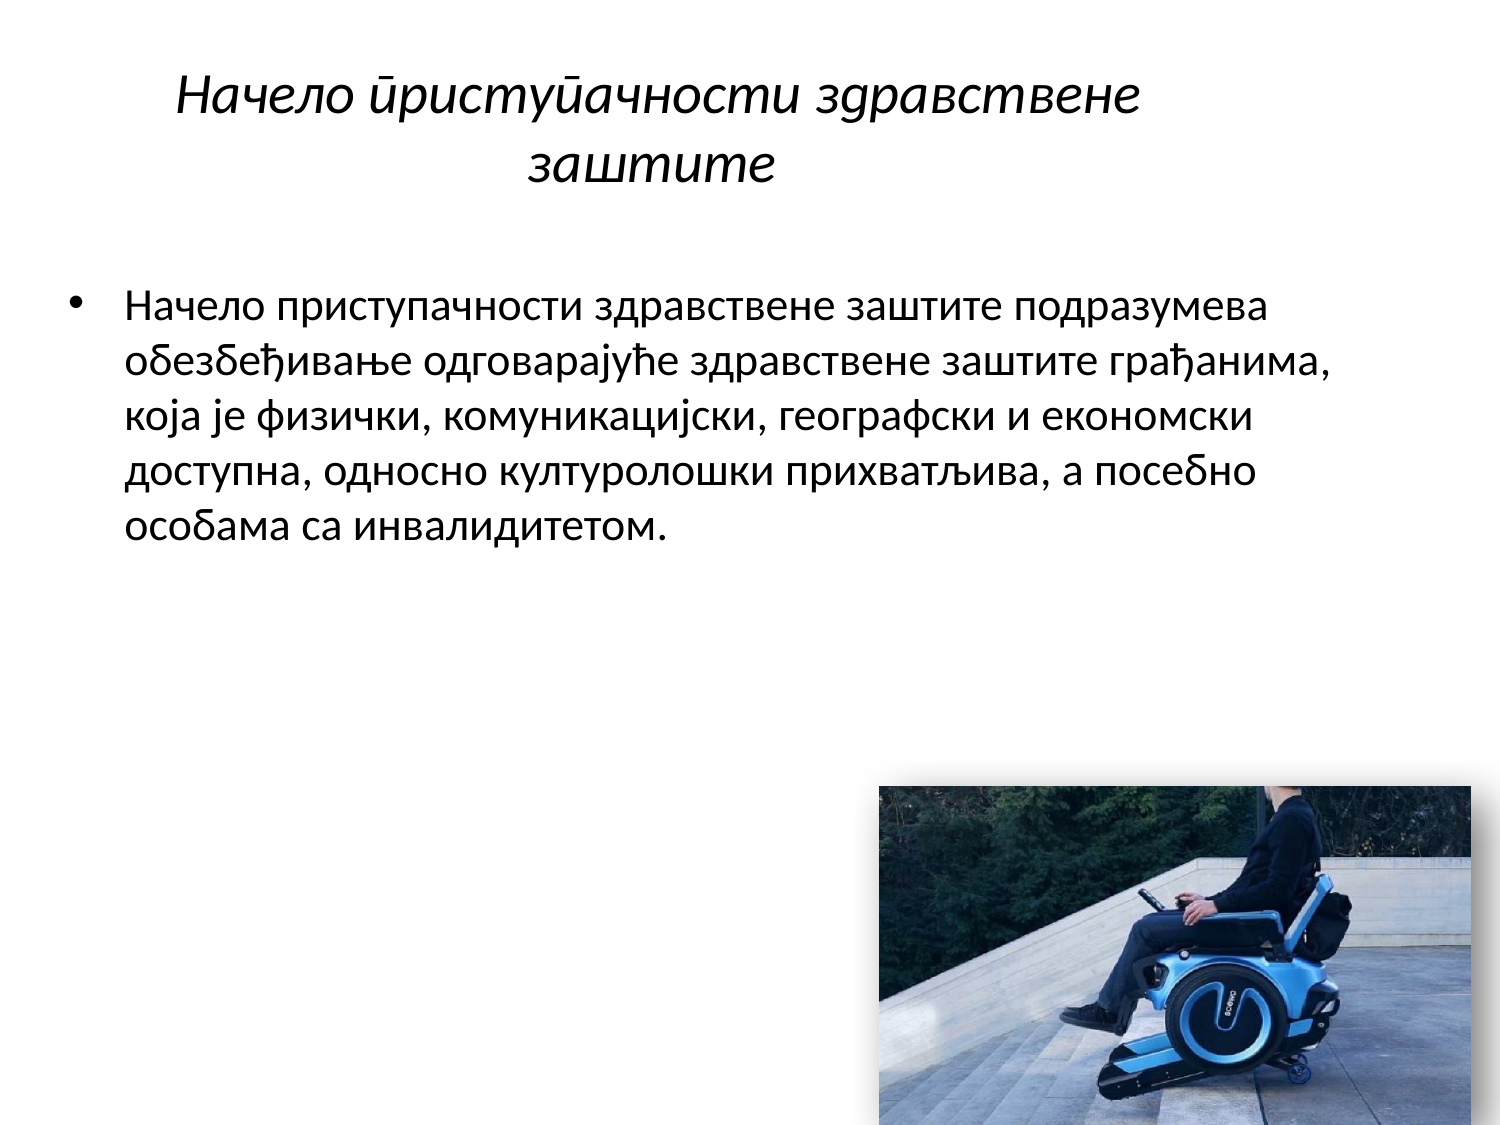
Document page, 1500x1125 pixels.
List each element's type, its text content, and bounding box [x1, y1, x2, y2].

picture [879, 786, 1471, 1125]
title Начело приступачности здравствене заштите [64, 30, 1253, 219]
list Начело приступачности здравствене заштите подразумева обезбеђивање одговарајуће здравствене заштите грађанима, која је физички, комуникацијски, географски и економски доступна, односно културолошки прихватљива, а посебно особама са инвалидитетом. [53, 267, 1404, 752]
